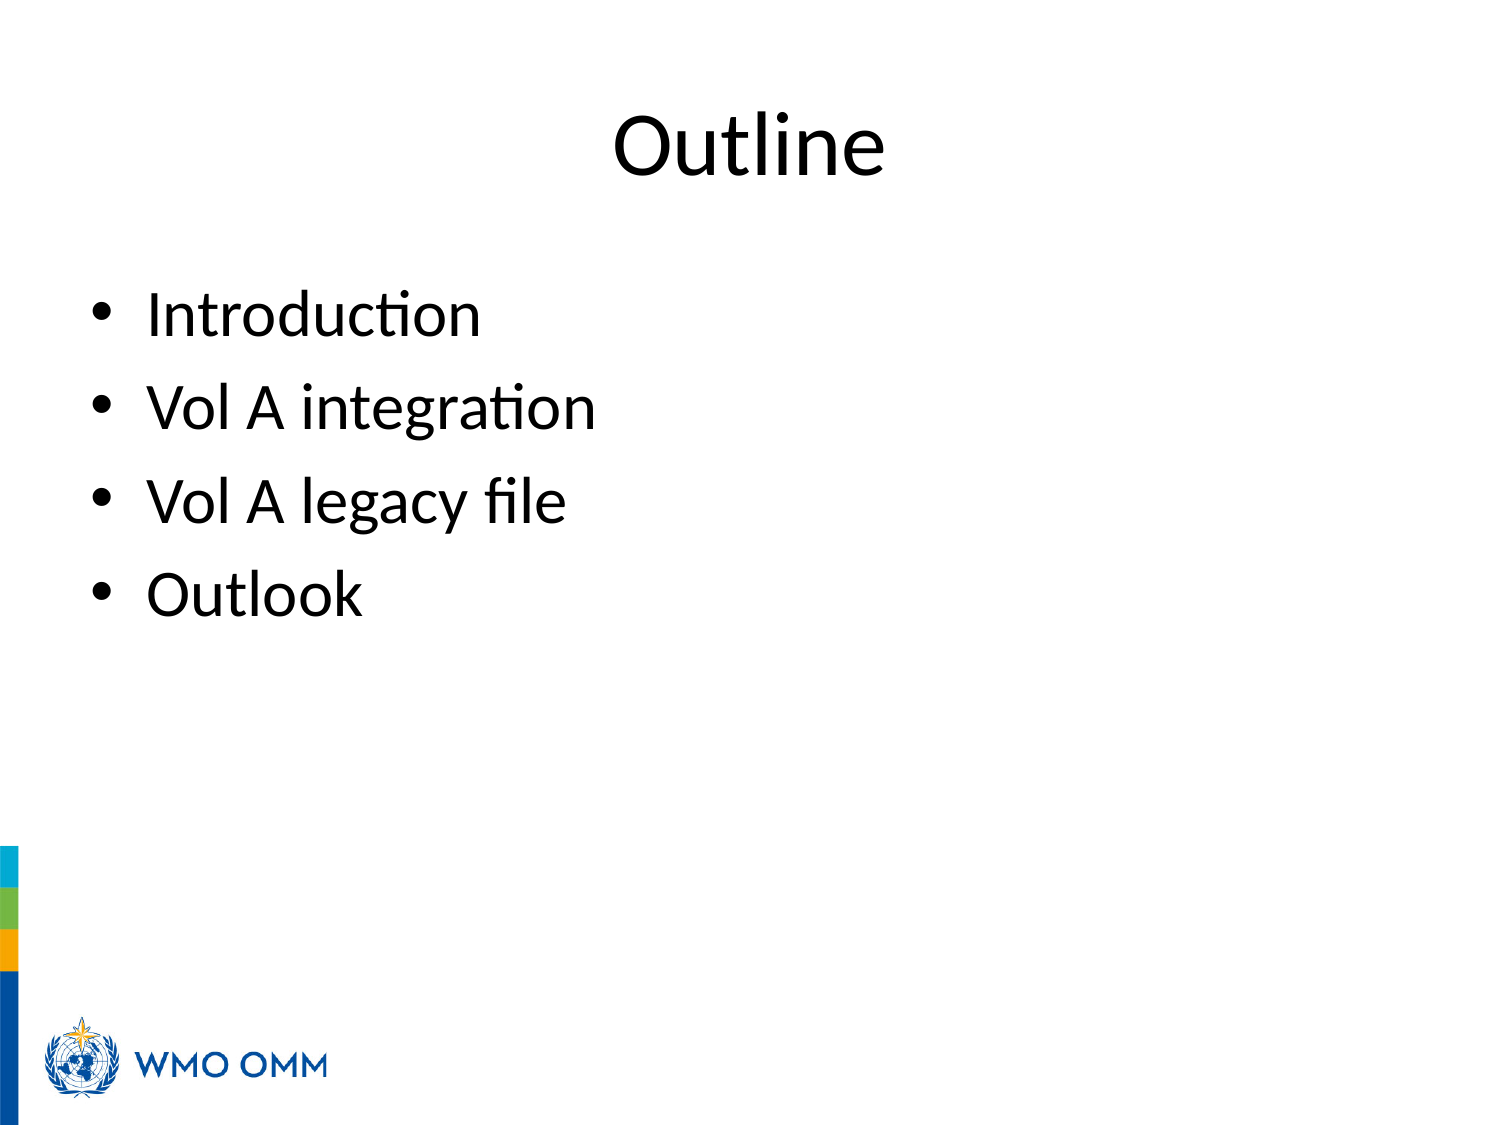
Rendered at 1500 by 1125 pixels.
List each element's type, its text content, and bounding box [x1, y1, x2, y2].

list Introduction Vol A integration Vol A legacy file Outlook [75, 262, 1425, 1005]
title Outline [75, 45, 1425, 233]
picture [0, 845, 327, 1125]
